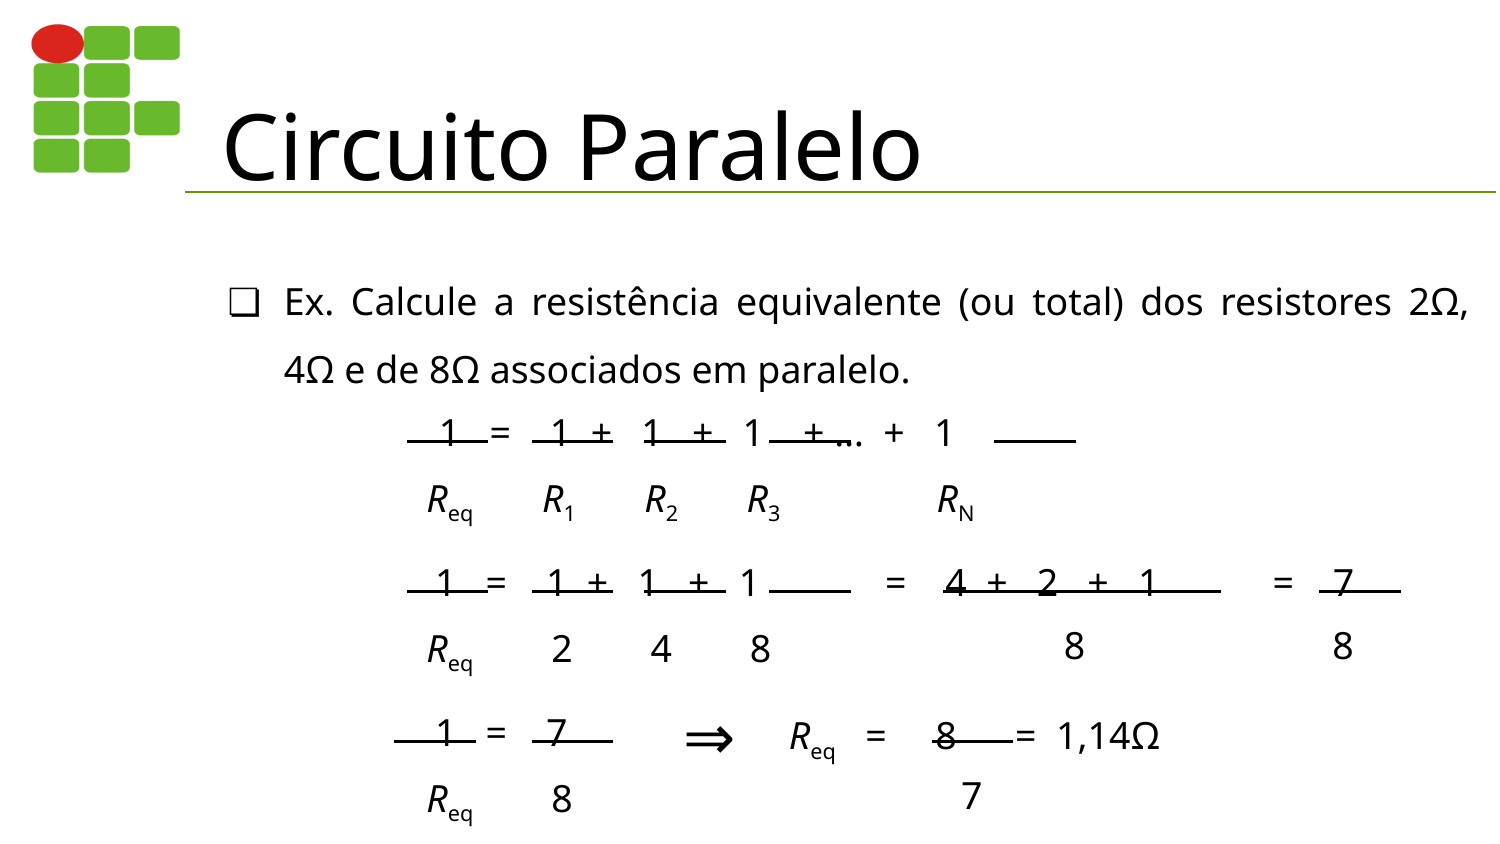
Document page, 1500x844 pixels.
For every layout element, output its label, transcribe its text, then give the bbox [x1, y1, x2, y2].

list Req 2 4 8 [411, 591, 876, 665]
picture [29, 23, 182, 174]
list Req 8 [411, 741, 645, 815]
list 1 = 1 + 1 + 1 + … + 1 [423, 379, 1093, 441]
list Req R1 R2 R3 RN [411, 441, 1093, 515]
list 7 [946, 747, 1014, 815]
list 1 = 7 [420, 679, 614, 741]
list = 7 [1257, 529, 1434, 591]
list = 4 + 2 + 1 [870, 529, 1257, 603]
list Ex. Calcule a resistência equivalente (ou total) dos resistores 2Ω, 4Ω e de 8Ω associados em paralelo. [193, 248, 1486, 387]
text_box ⇒ [668, 681, 770, 791]
list 8 [1048, 600, 1109, 665]
list 8 [1248, 591, 1434, 665]
list 1 = 1 + 1 + 1 [420, 529, 870, 591]
title Circuito Paralelo [206, 26, 1468, 207]
list Req = 8 = 1,14Ω [773, 679, 1295, 753]
